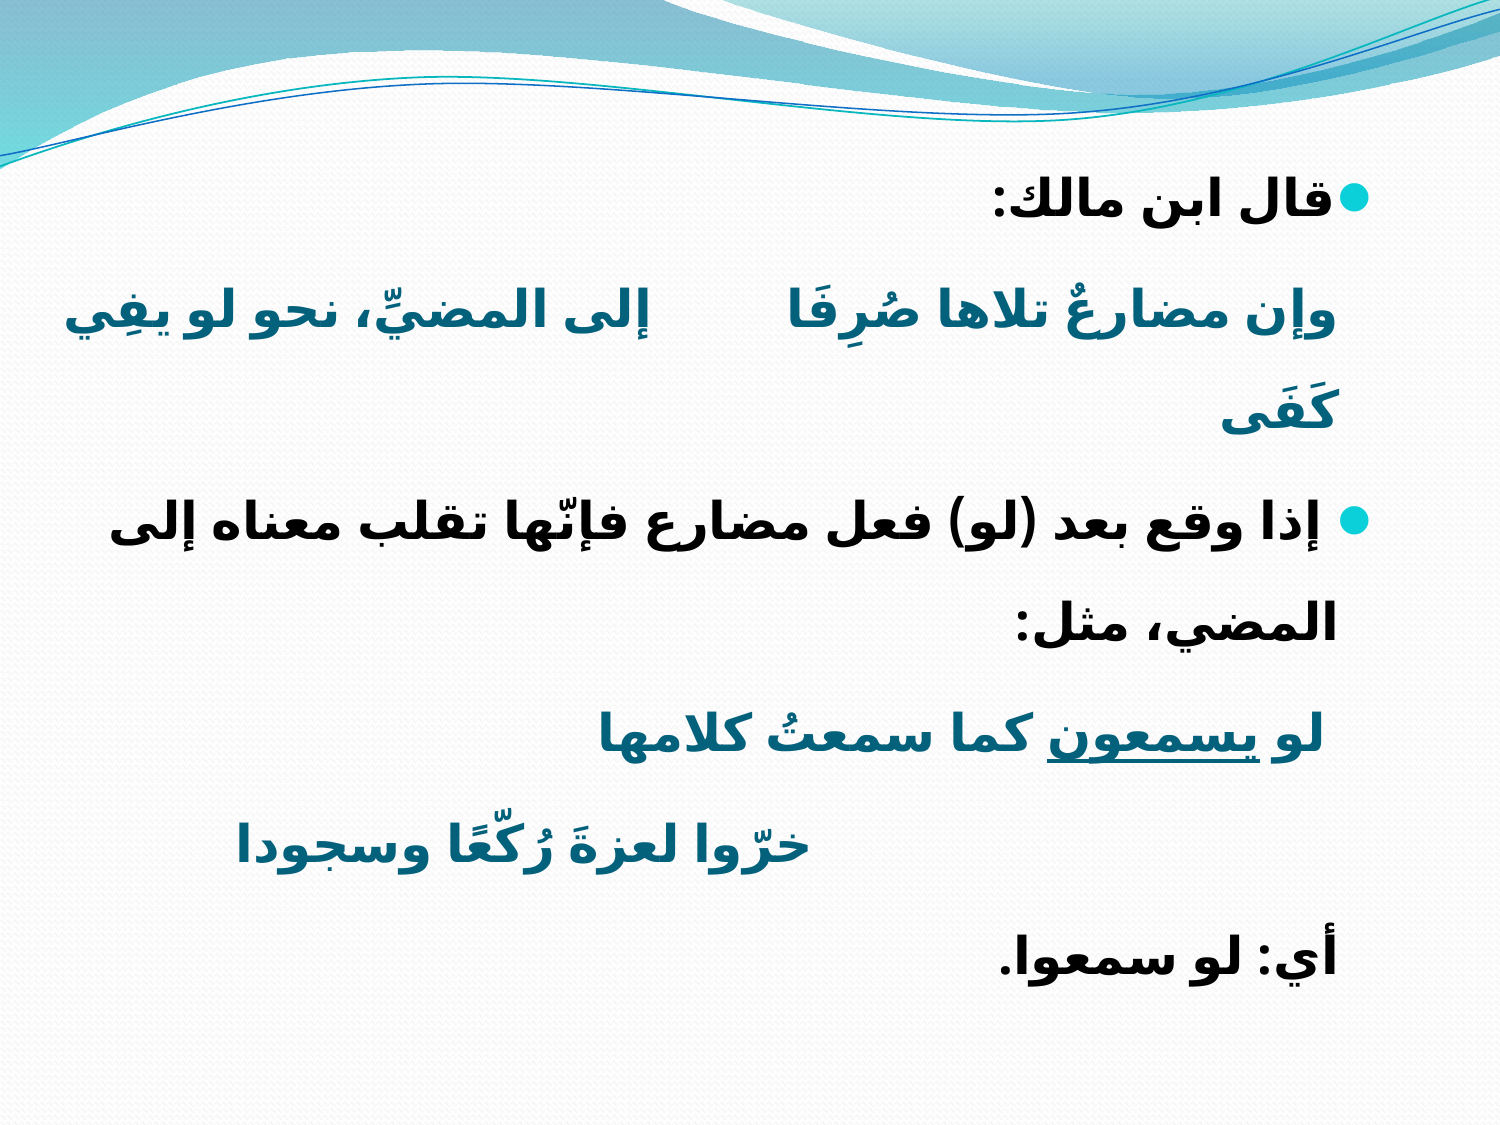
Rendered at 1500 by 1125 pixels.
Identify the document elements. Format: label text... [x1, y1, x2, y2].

list قال ابن مالك: وإن مضارعٌ تلاها صُرِفَا إلى المضيِّ، نحو لو يفِي كَفَى إذا وقع بعد (لو) فعل مضارع فإنّها تقلب معناه إلى المضي، مثل: لو يسمعون كما سمعتُ كلامها خرّوا لعزةَ رُكّعًا وسجودا أي: لو سمعوا. [46, 128, 1395, 1005]
